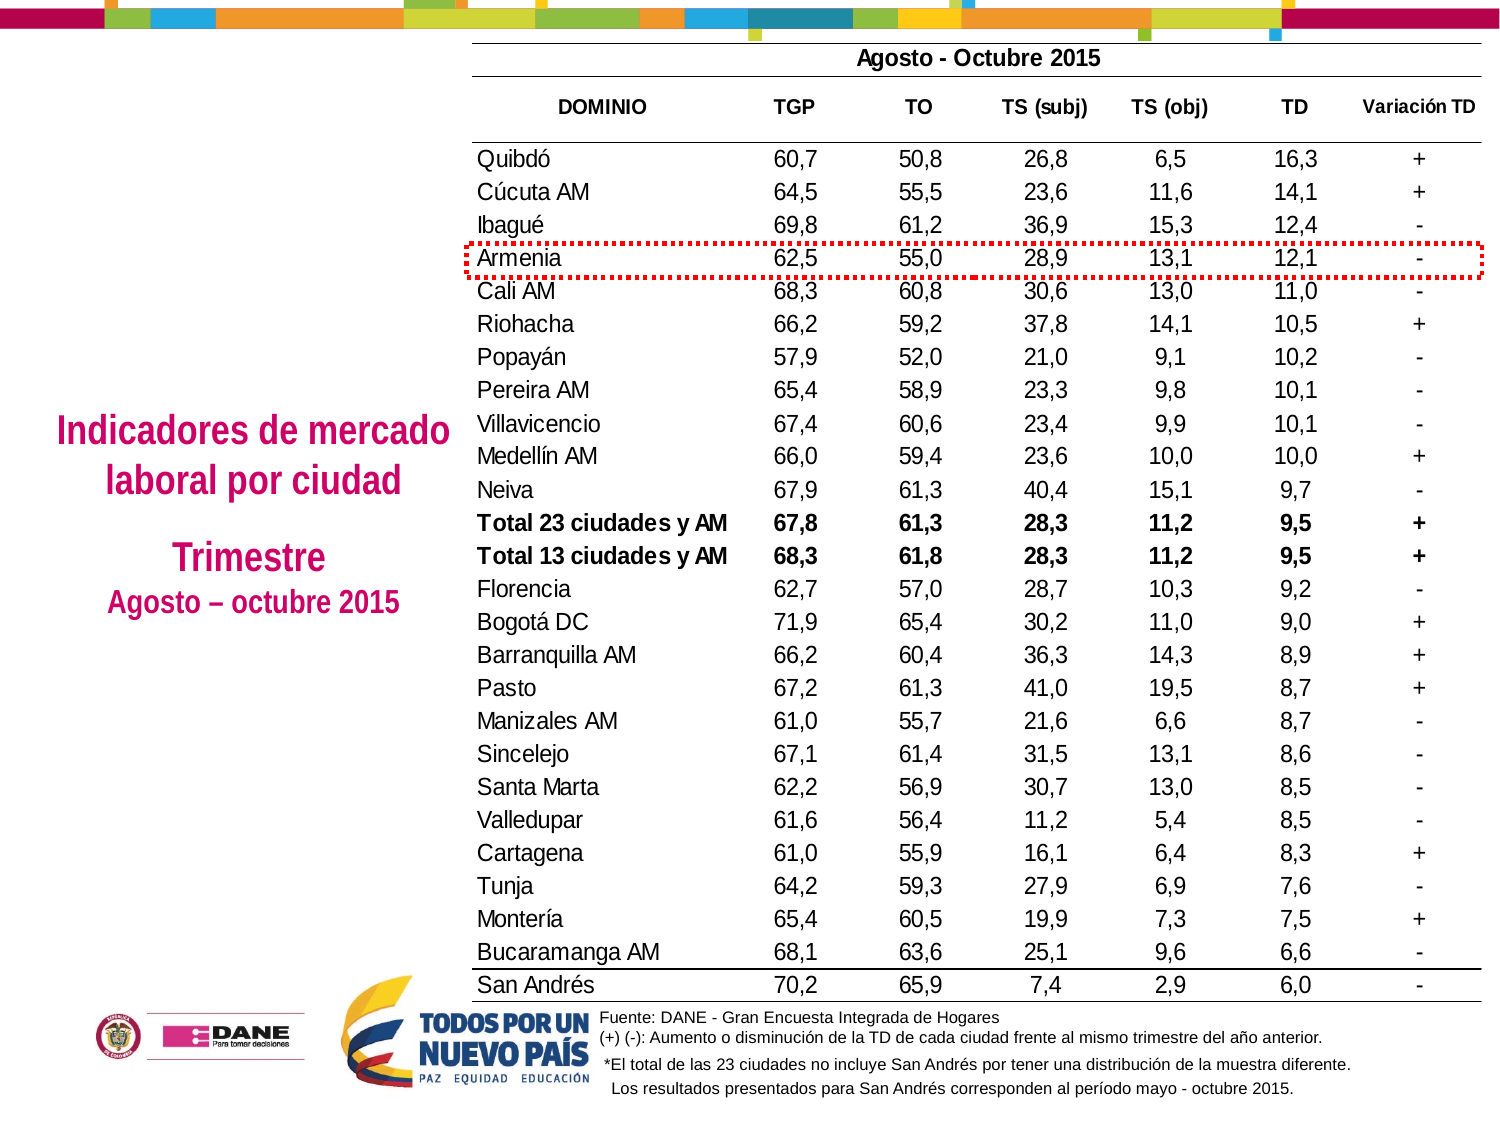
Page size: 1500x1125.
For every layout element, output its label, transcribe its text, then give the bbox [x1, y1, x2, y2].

text_box Fuente: DANE - Gran Encuesta Integrada de Hogares (+) (-): Aumento o disminución de la TD de cada ciudad frente al mismo trimestre del año anterior. [584, 1011, 1471, 1046]
text_box Indicadores de mercado laboral por ciudad Trimestre Agosto – octubre 2015 [29, 395, 466, 628]
picture [0, 0, 1500, 41]
picture [52, 42, 1484, 1118]
text_box Los resultados presentados para San Andrés corresponden al período mayo - octubre 2015. [596, 1070, 1347, 1106]
text_box *El total de las 23 ciudades no incluye San Andrés por tener una distribución de la muestra diferente. [584, 1046, 1486, 1082]
